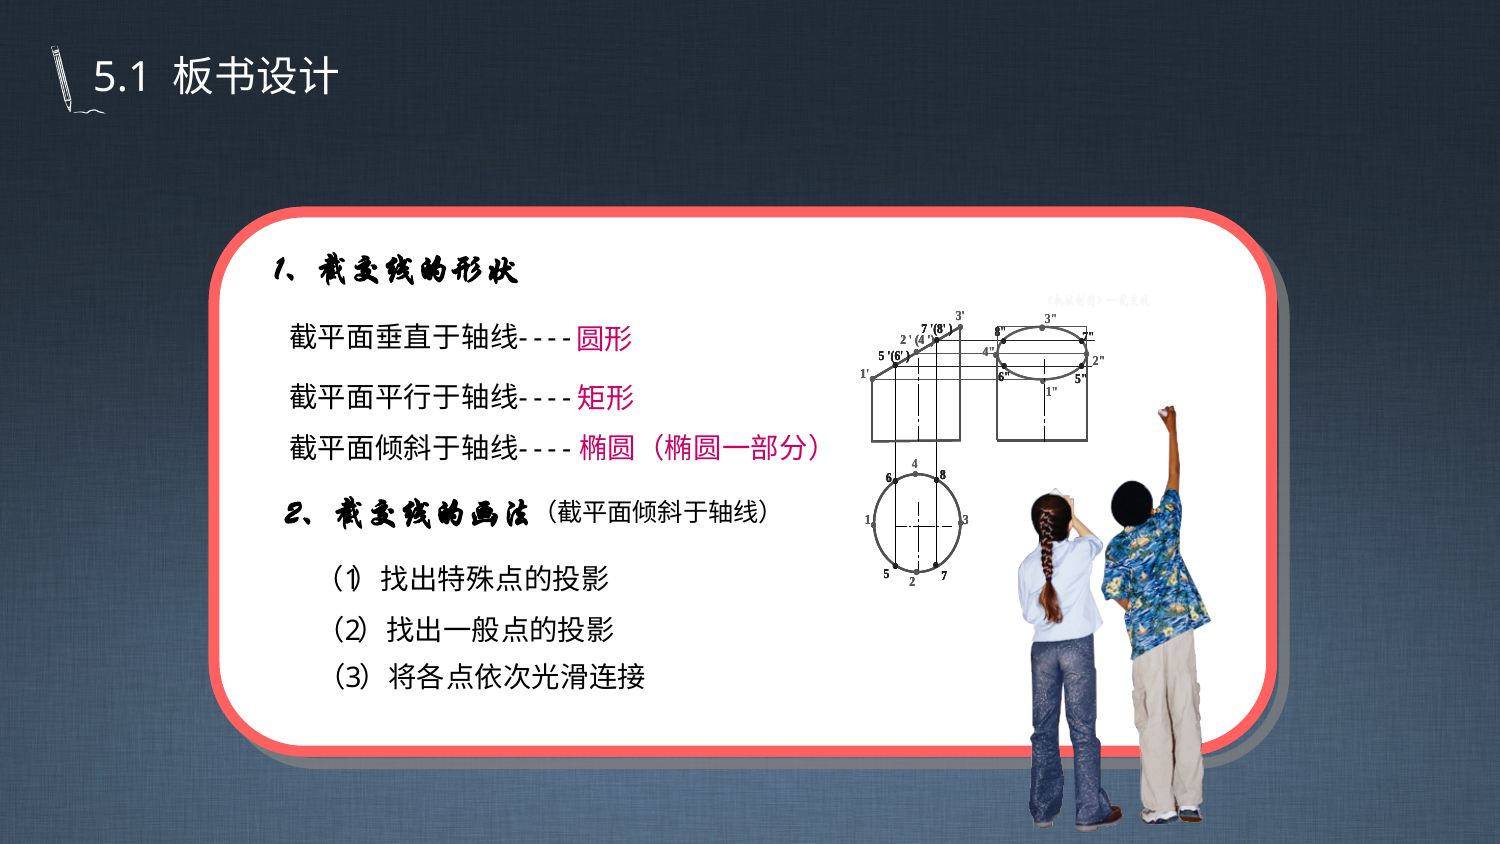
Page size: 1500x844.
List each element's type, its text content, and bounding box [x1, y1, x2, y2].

text_box 5.1 板书设计 [78, 42, 649, 108]
picture [0, 0, 1500, 844]
